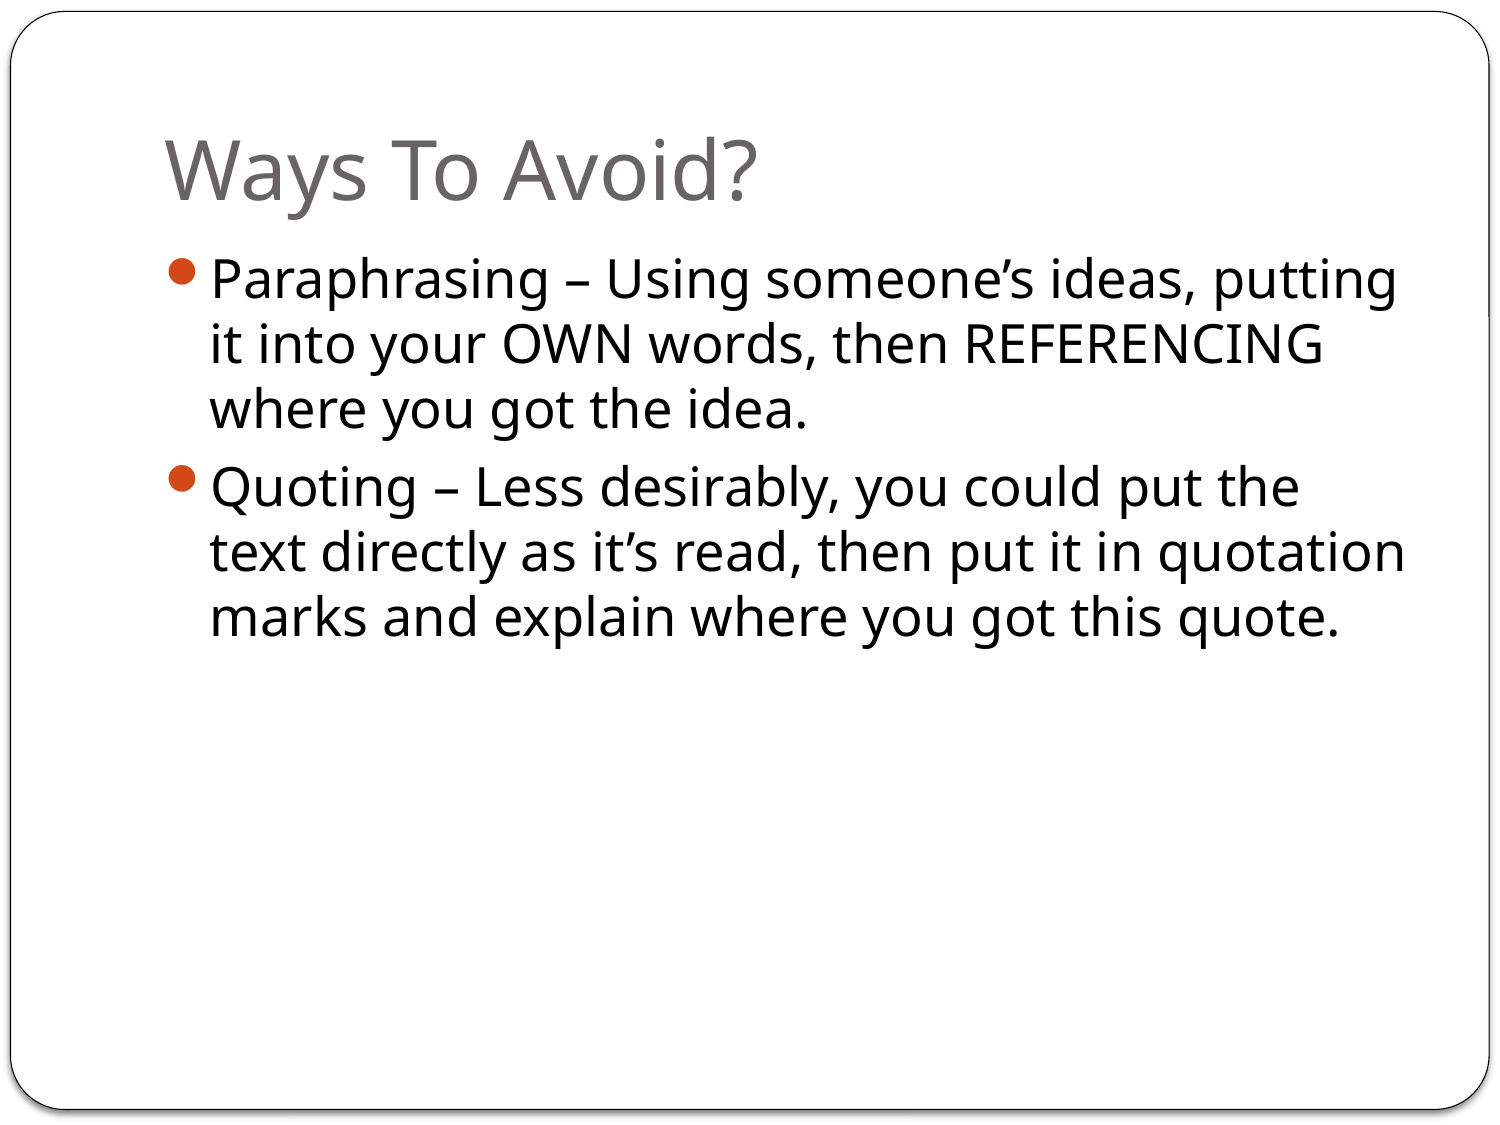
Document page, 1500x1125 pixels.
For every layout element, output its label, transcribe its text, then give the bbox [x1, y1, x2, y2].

title Ways To Avoid? [150, 45, 1425, 233]
list Paraphrasing – Using someone’s ideas, putting it into your OWN words, then REFERENCING where you got the idea. Quoting – Less desirably, you could put the text directly as it’s read, then put it in quotation marks and explain where you got this quote. [150, 237, 1425, 988]
